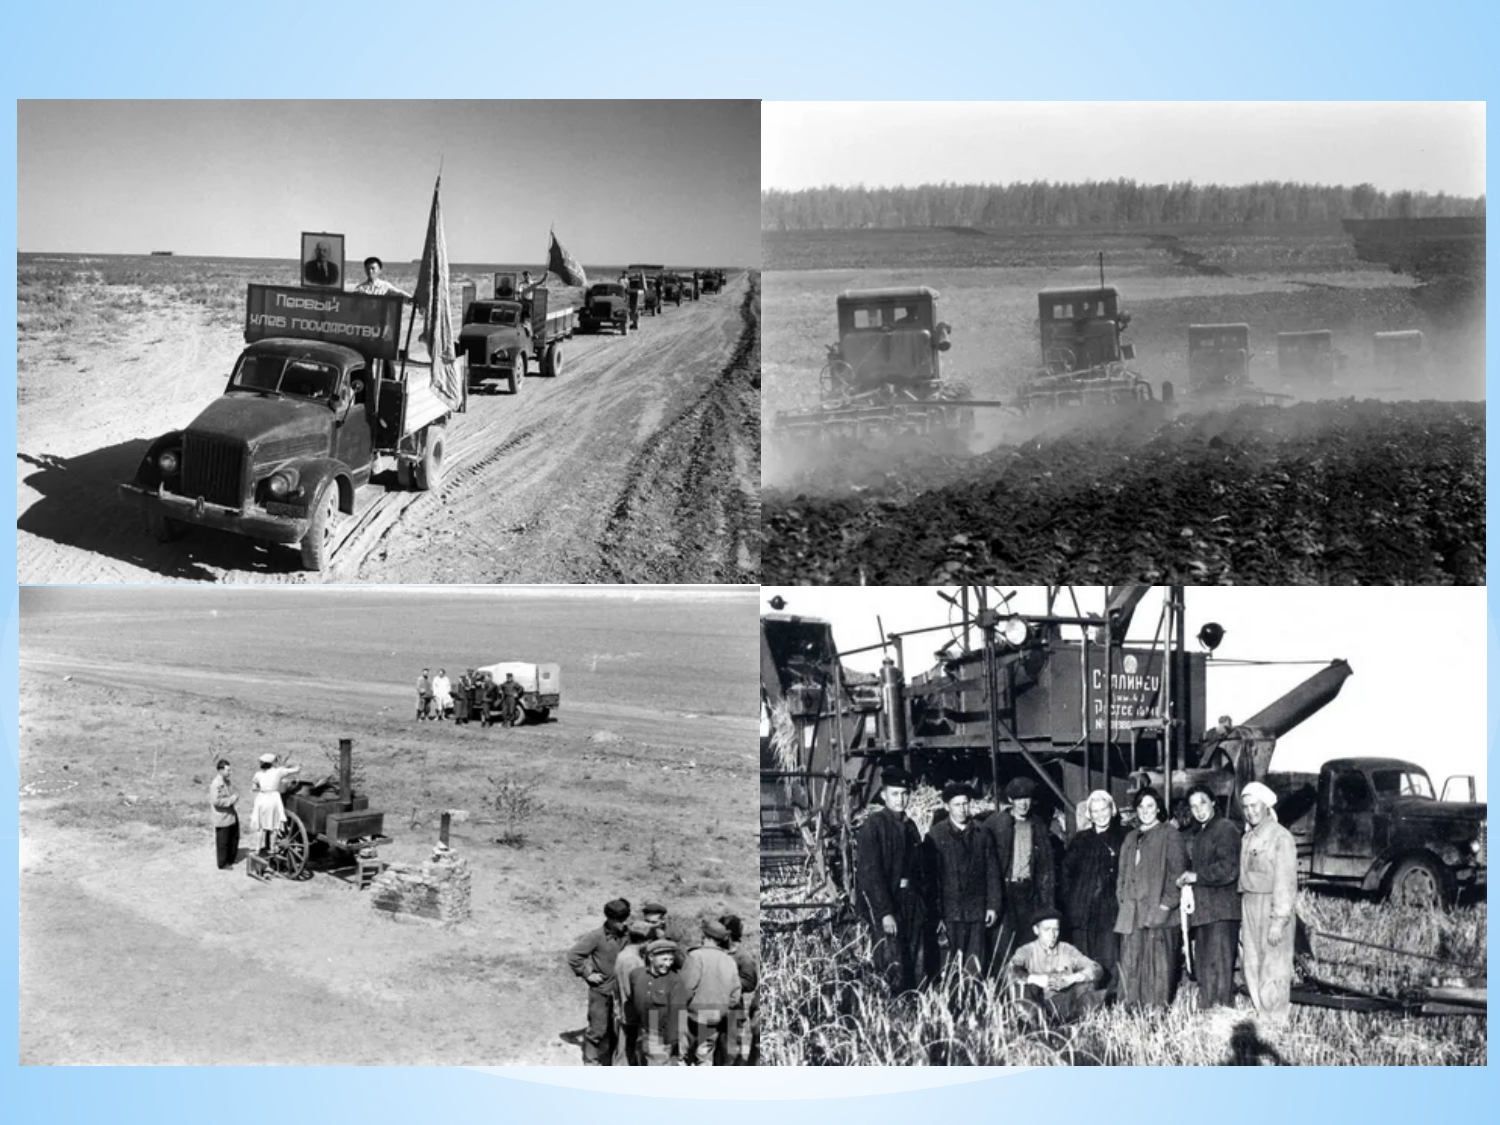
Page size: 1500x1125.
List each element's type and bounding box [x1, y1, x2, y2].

picture [19, 585, 1487, 1067]
list [17, 99, 762, 584]
list [761, 101, 1486, 584]
